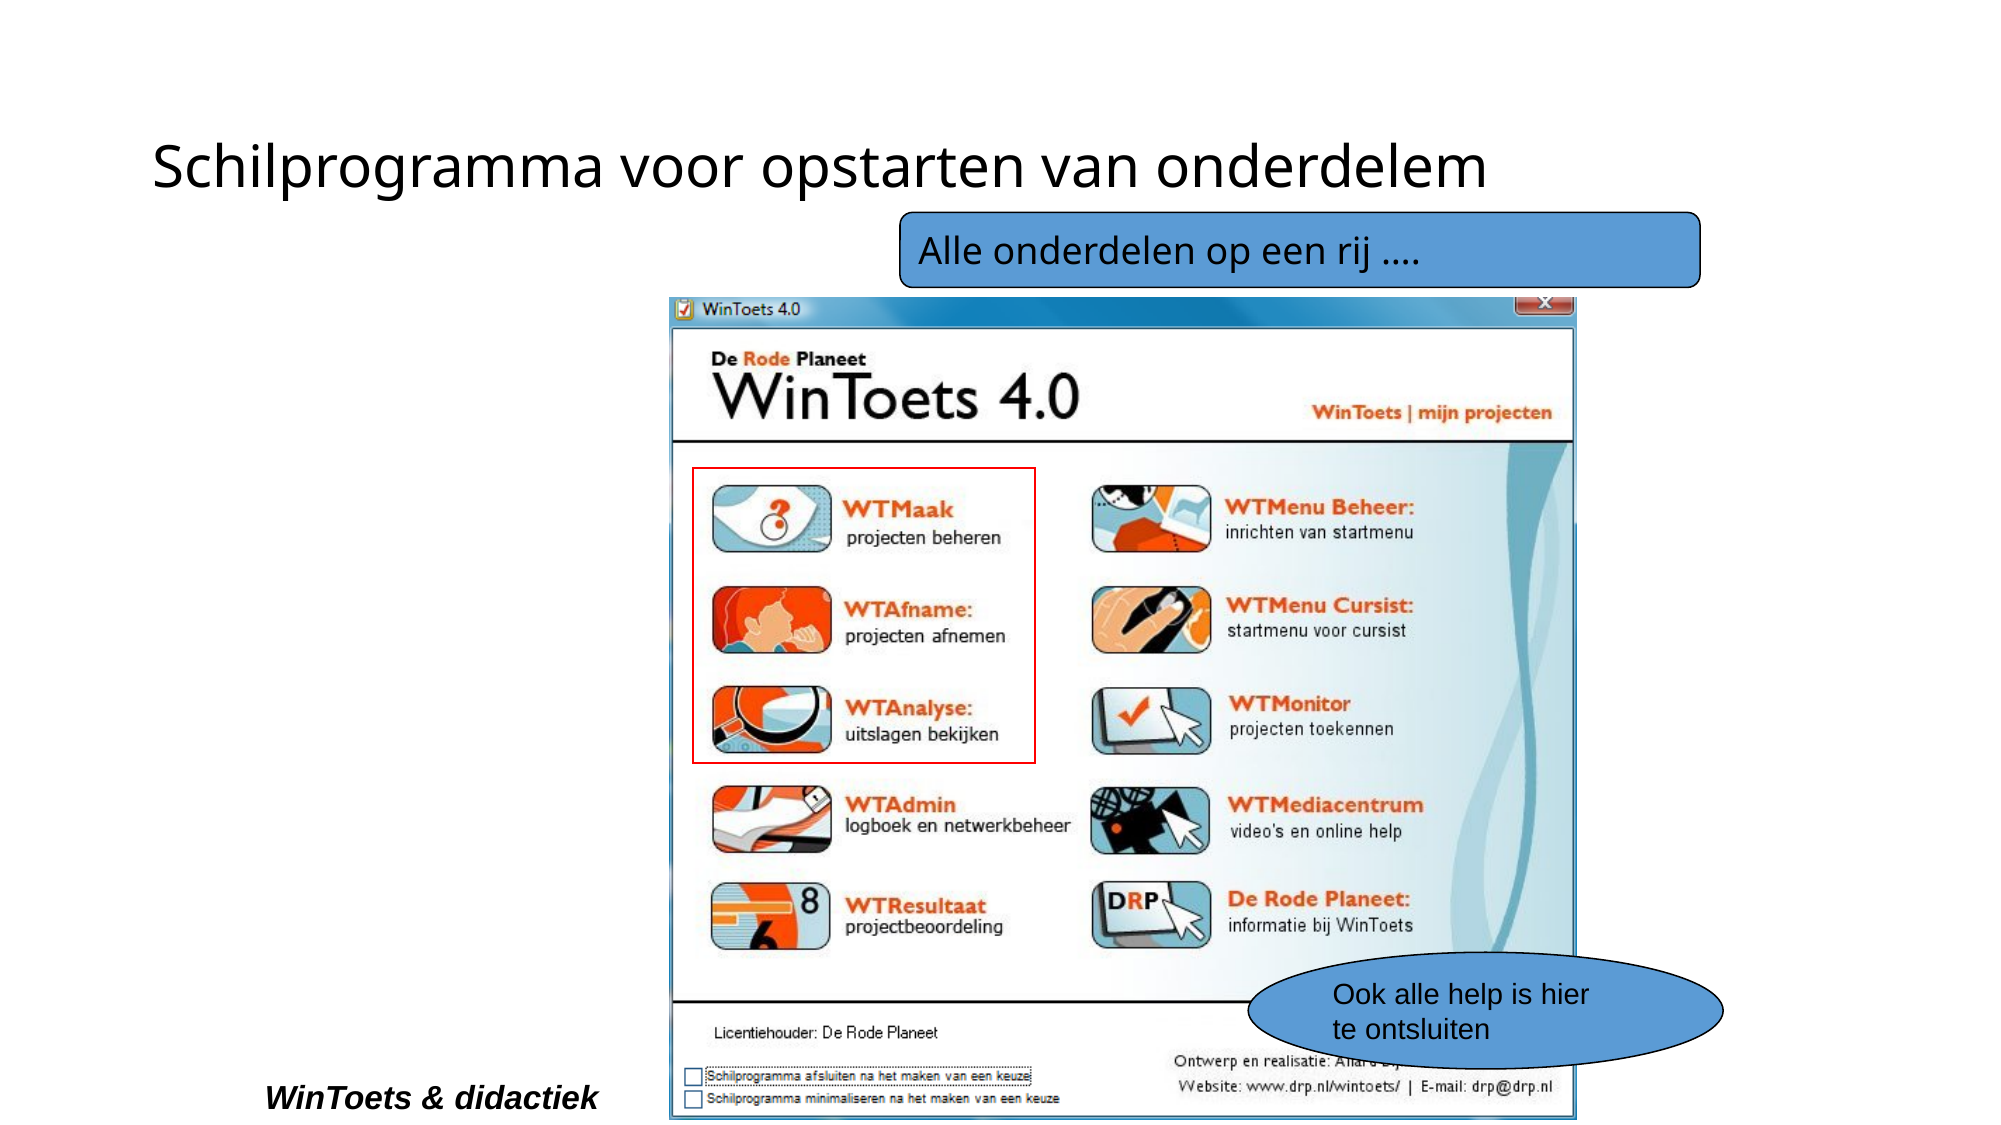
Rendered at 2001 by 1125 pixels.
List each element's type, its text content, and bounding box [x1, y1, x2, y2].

title Schilprogramma voor opstarten van onderdelem [137, 59, 1863, 278]
text_box Alle onderdelen op een rij …. [899, 212, 1701, 288]
text_box WinToets & didactiek [249, 1068, 650, 1124]
picture [669, 297, 1577, 1120]
text_box Ook alle help is hier te ontsluiten [1577, 956, 1724, 1065]
